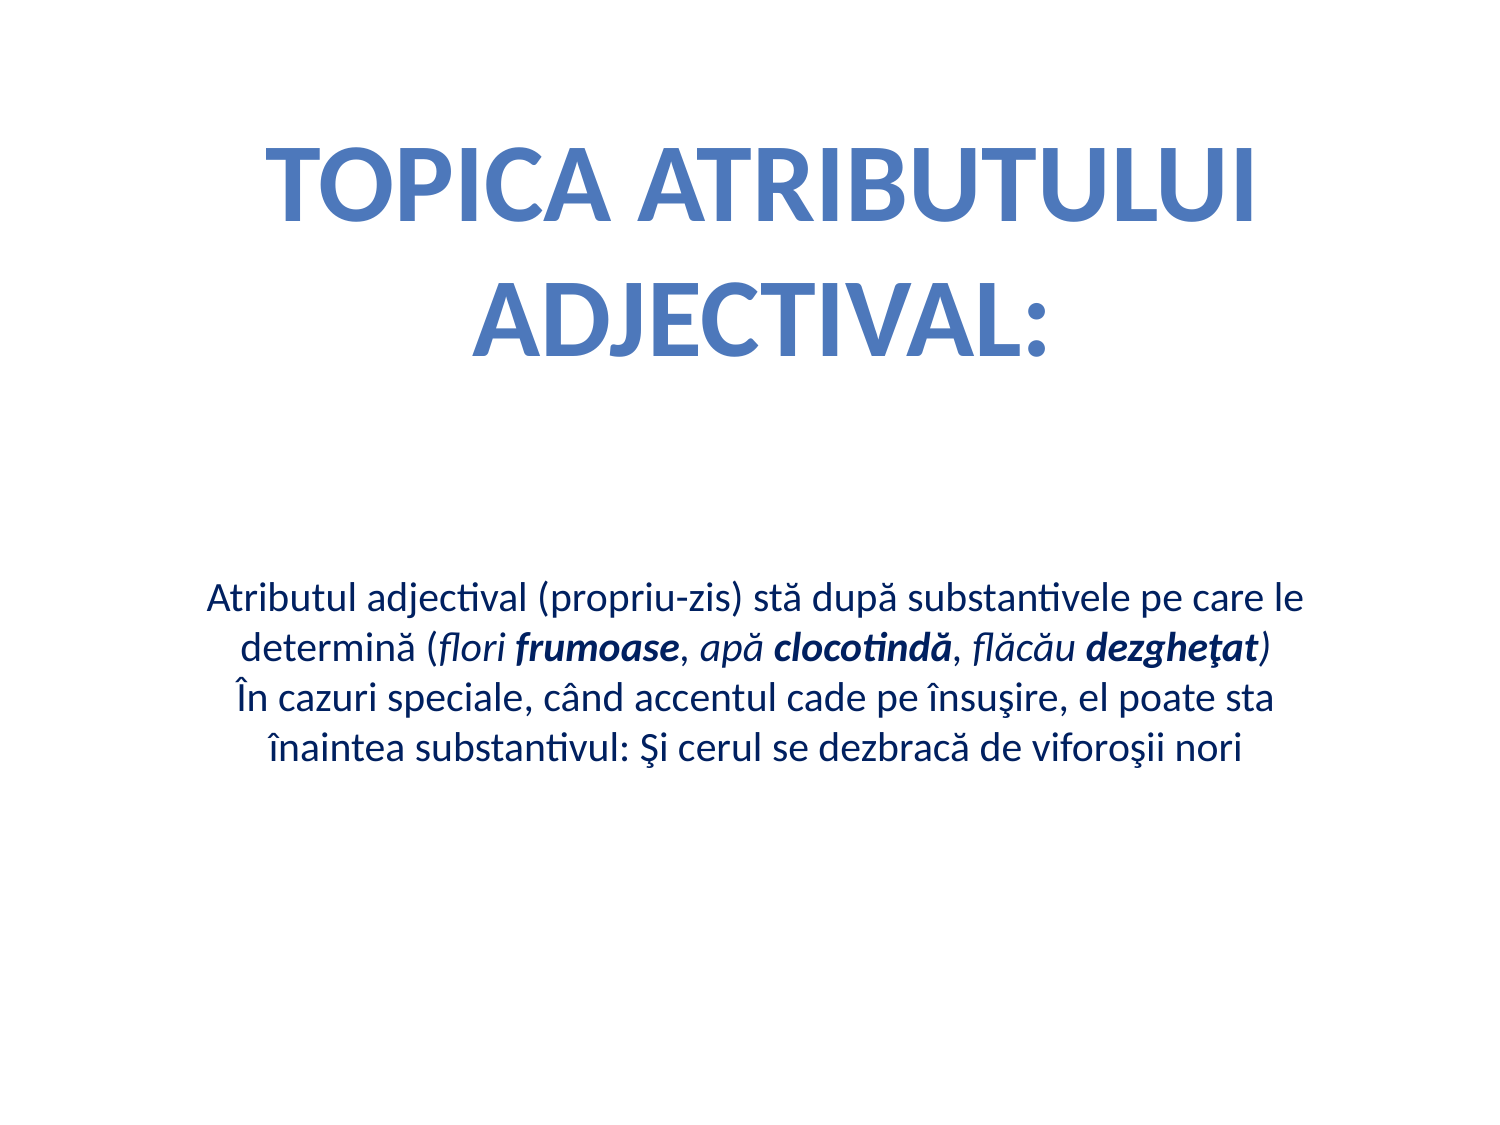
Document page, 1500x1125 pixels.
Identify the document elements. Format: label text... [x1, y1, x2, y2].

text_box Topica atributului adjectival: [25, 101, 1500, 387]
text_box Atributul adjectival (propriu-zis) stă după substantivele pe care le determină (flori frumoase, apă clocotindă, flăcău dezgheţat) În cazuri speciale, când accentul cade pe însuşire, el poate sta înaintea substantivul: Şi cerul se dezbracă de viforoşii nori [159, 562, 1353, 778]
